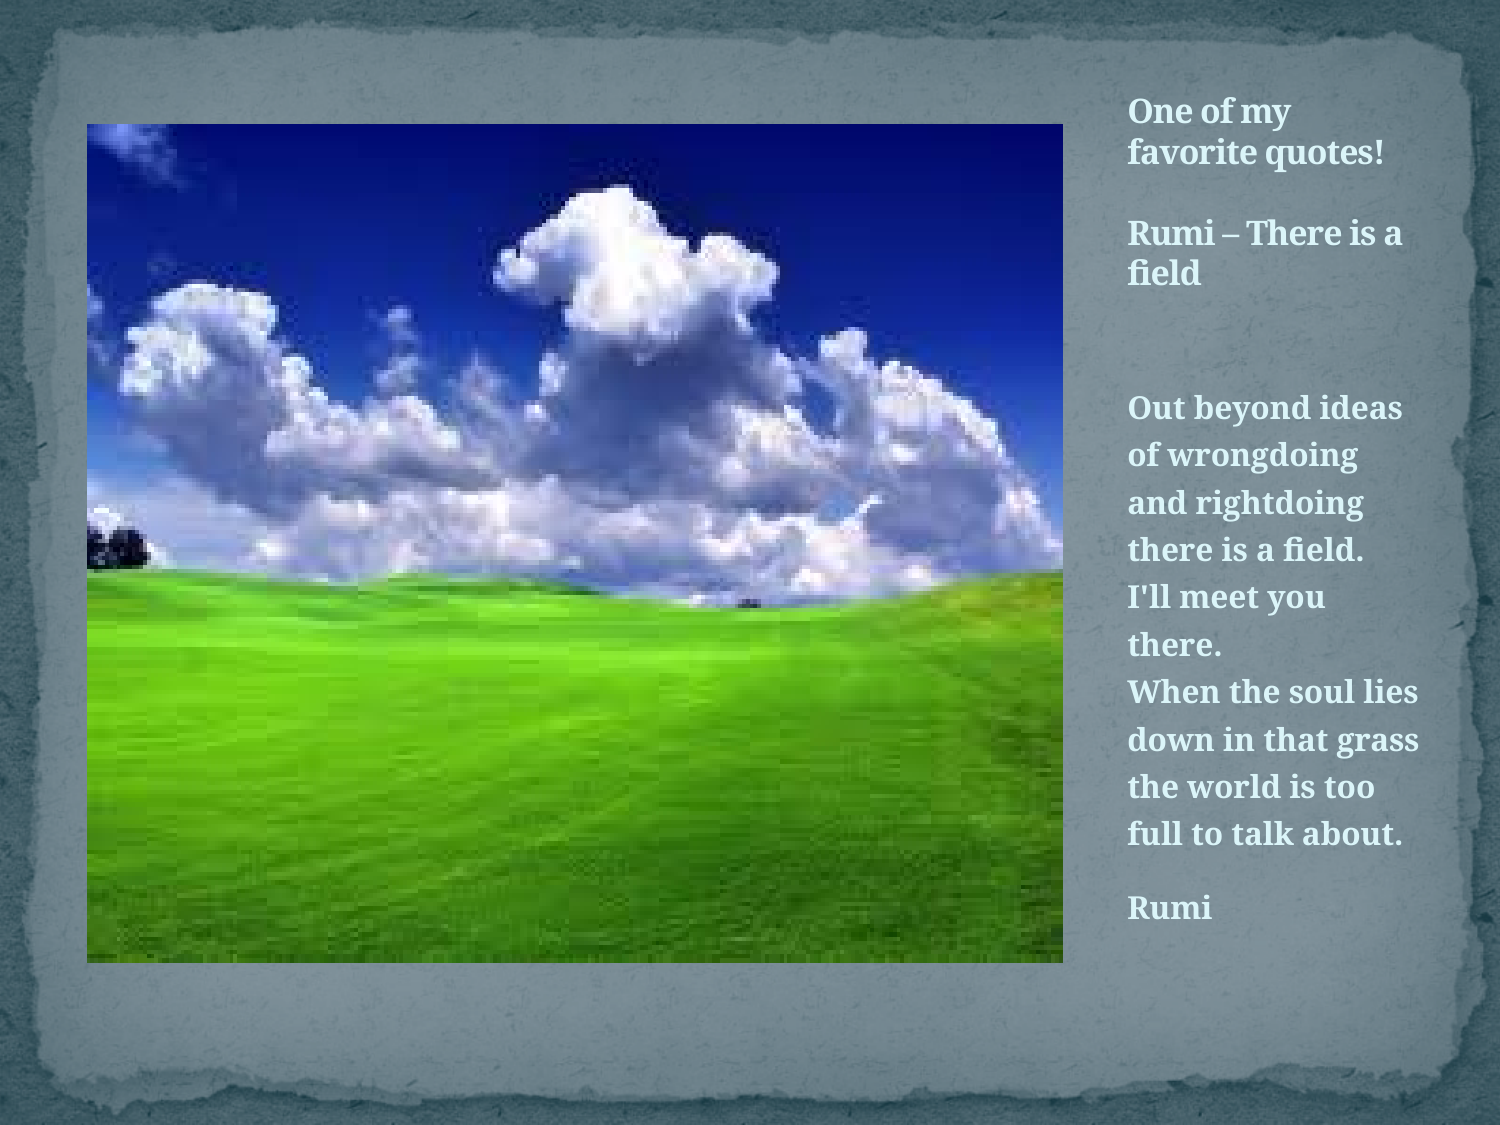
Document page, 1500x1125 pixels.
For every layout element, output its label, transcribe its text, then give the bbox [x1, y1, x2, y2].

title One of my favorite quotes! Rumi – There is a field [1112, 74, 1438, 300]
list Out beyond ideas of wrongdoing and rightdoing there is a field. I'll meet you there. When the soul lies down in that grass the world is too full to talk about. Rumi [1112, 312, 1438, 963]
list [89, 126, 1062, 962]
